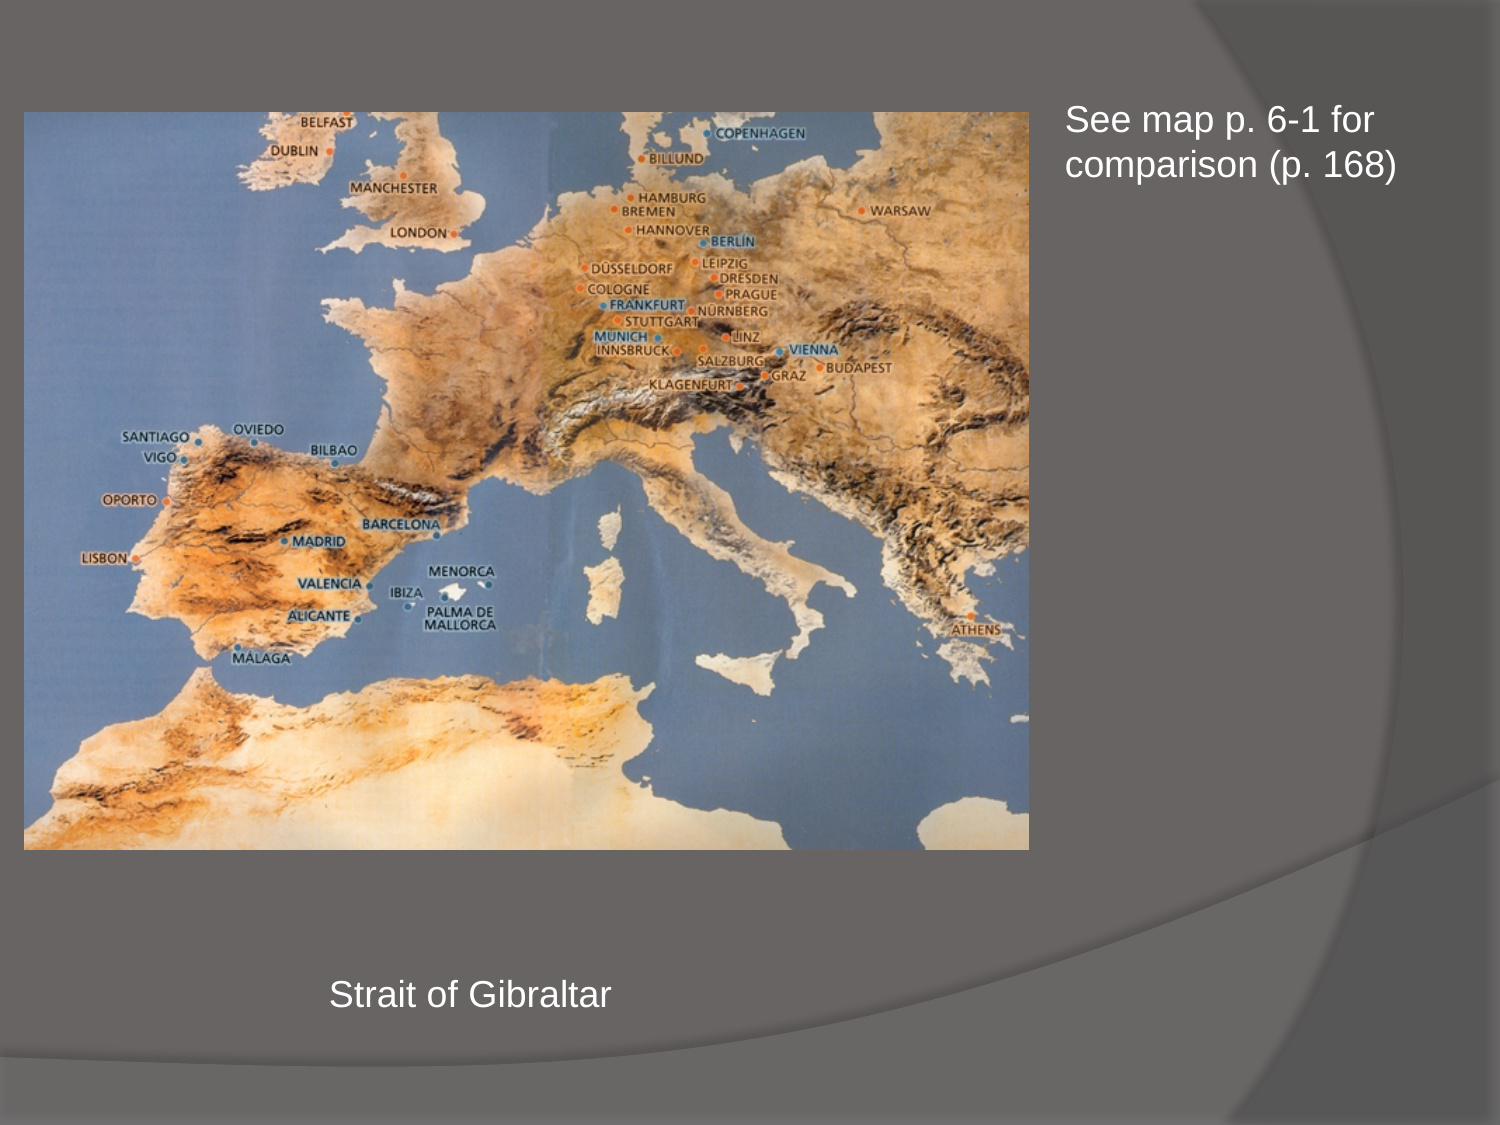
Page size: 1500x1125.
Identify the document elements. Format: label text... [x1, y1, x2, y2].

text_box Strait of Gibraltar [314, 962, 628, 1023]
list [24, 112, 1030, 851]
text_box See map p. 6-1 for comparison (p. 168) [1049, 87, 1438, 193]
